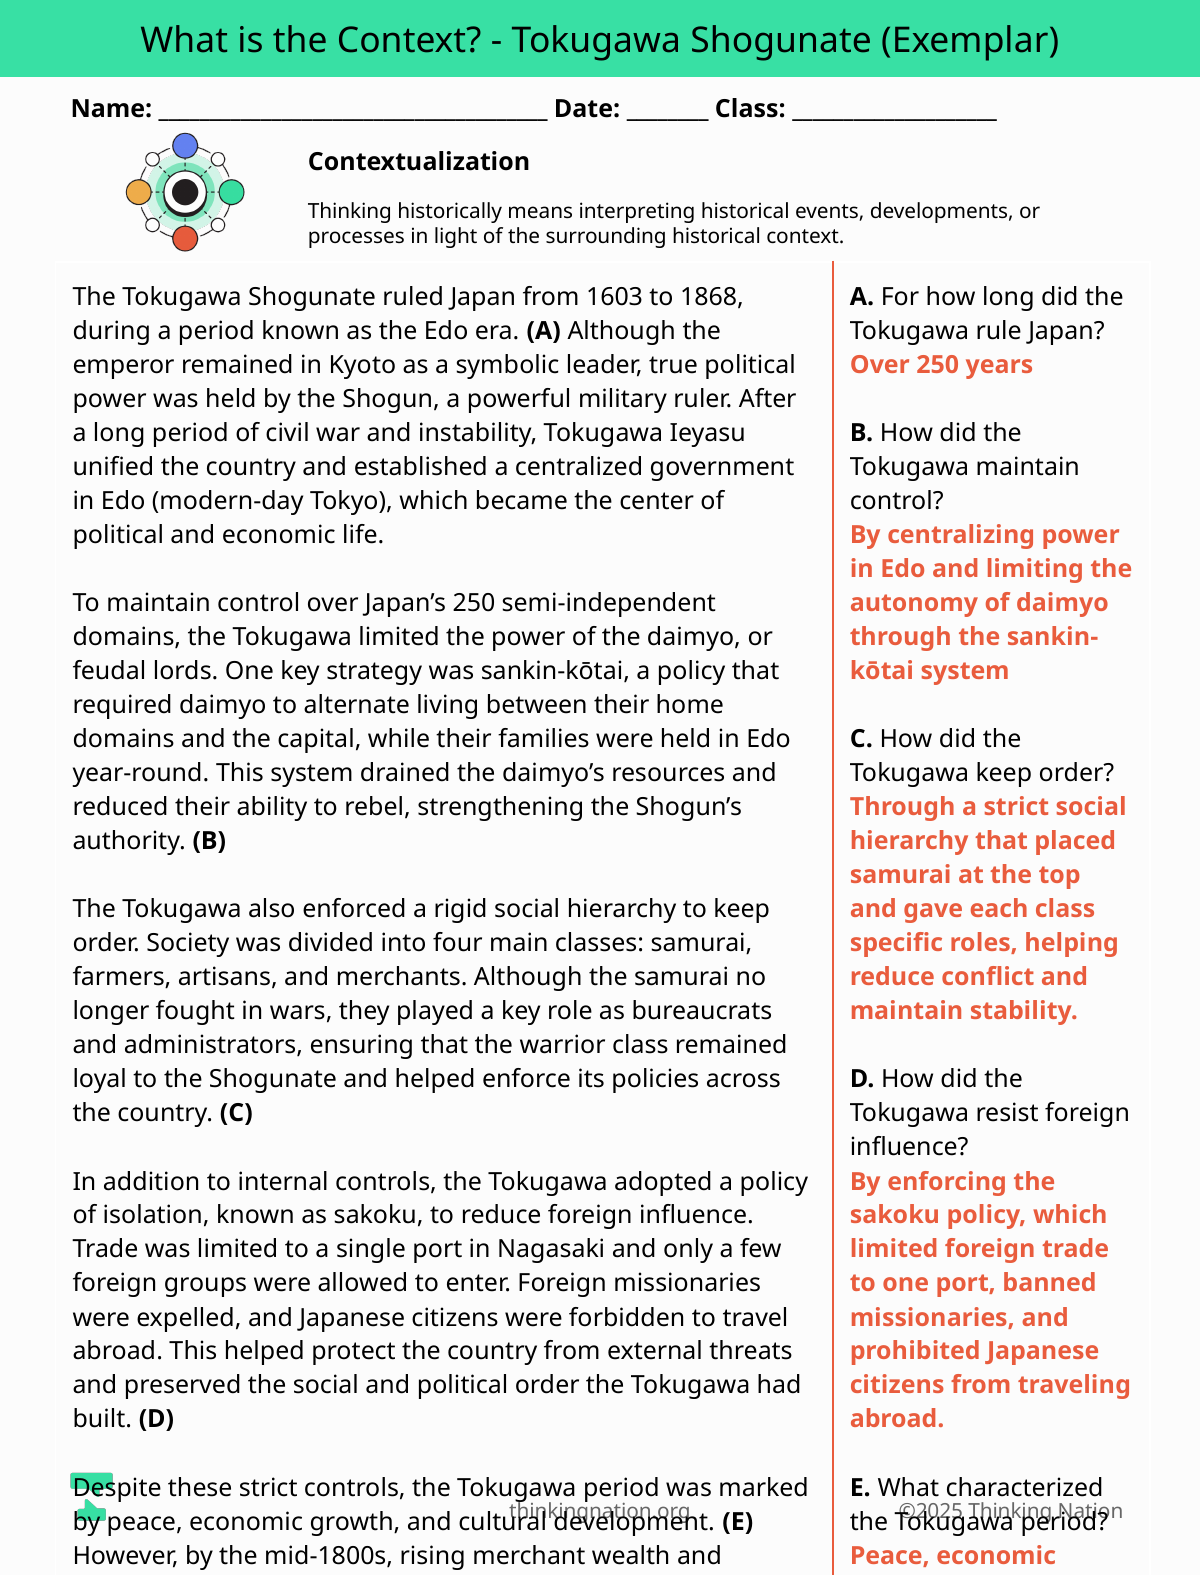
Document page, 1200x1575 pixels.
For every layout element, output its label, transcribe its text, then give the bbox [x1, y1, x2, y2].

table_header The Tokugawa Shogunate ruled Japan from 1603 to 1868, during a period known as the Edo era. (A) Although the emperor remained in Kyoto as a symbolic leader, true political power was held by the Shogun, a powerful military ruler. After a long period of civil war and instability, Tokugawa Ieyasu unified the country and established a centralized government in Edo (modern-day Tokyo), which became the center of political and economic life. To maintain control over Japan’s 250 semi-independent domains, the Tokugawa limited the power of the daimyo, or feudal lords. One key strategy was sankin-kōtai, a policy that required daimyo to alternate living between their home domains and the capital, while their families were held in Edo year-round. This system drained the daimyo’s resources and reduced their ability to rebel, strengthening the Shogun’s authority. (B) The Tokugawa also enforced a rigid social hierarchy to keep order. Society was divided into four main classes: samurai, farmers, artisans, and merchants. Although the samurai no longer fought in wars, they played a key role as bureaucrats and administrators, ensuring that the warrior class remained loyal to the Shogunate and helped enforce its policies across the country. (C) In addition to internal controls, the Tokugawa adopted a policy of isolation, known as sakoku, to reduce foreign influence. Trade was limited to a single port in Nagasaki and only a few foreign groups were allowed to enter. Foreign missionaries were expelled, and Japanese citizens were forbidden to travel abroad. This helped protect the country from external threats and preserved the social and political order the Tokugawa had built. (D) Despite these strict controls, the Tokugawa period was marked by peace, economic growth, and cultural development. (E) However, by the mid-1800s, rising merchant wealth and outside pressure from Western powers challenged the system and led to the fall of the Tokugawa Shogunate. [56, 263, 832, 1575]
text_box Contextualization Thinking historically means interpreting historical events, developments, or processes in light of the surrounding historical context. [289, 138, 1130, 250]
picture [106, 114, 263, 271]
text_box Name: ______________________________________ Date: ________ Class: ____________________ [55, 77, 1200, 138]
picture [58, 1463, 125, 1530]
text_box What is the Context? - Tokugawa Shogunate (Exemplar) [0, 0, 1200, 77]
table_header A. For how long did the Tokugawa rule Japan? Over 250 years B. How did the Tokugawa maintain control? By centralizing power in Edo and limiting the autonomy of daimyo through the sankin-kōtai system C. How did the Tokugawa keep order? Through a strict social hierarchy that placed samurai at the top and gave each class specific roles, helping reduce conflict and maintain stability. D. How did the Tokugawa resist foreign influence? By enforcing the sakoku policy, which limited foreign trade to one port, banned missionaries, and prohibited Japanese citizens from traveling abroad. E. What characterized the Tokugawa period? Peace, economic growth, and cultural development [834, 263, 1149, 1575]
